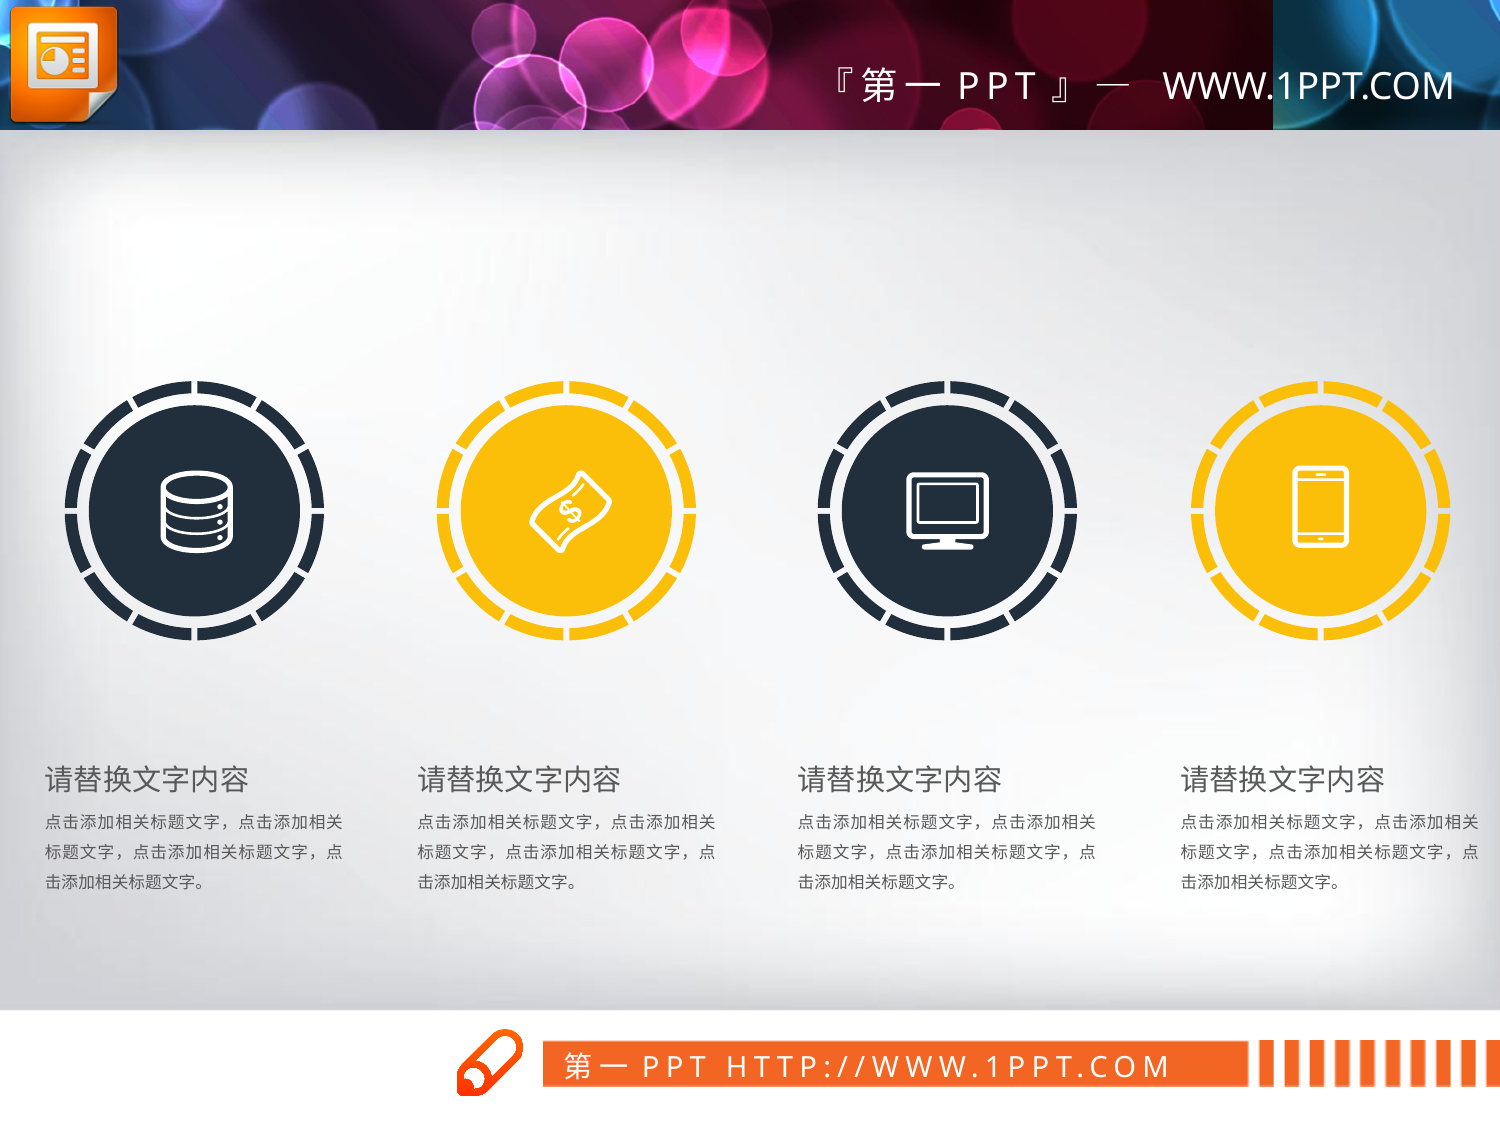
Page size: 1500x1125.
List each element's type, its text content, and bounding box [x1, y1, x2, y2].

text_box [906, 471, 990, 550]
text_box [817, 380, 1078, 641]
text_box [528, 470, 613, 554]
text_box 请替换文字内容 [30, 754, 323, 794]
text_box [436, 380, 697, 641]
text_box 点击添加相关标题文字，点击添加相关标题文字，点击添加相关标题文字，点击添加相关标题文字。 [782, 794, 1112, 900]
text_box 点击添加相关标题文字，点击添加相关标题文字，点击添加相关标题文字，点击添加相关标题文字。 [30, 794, 359, 900]
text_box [64, 380, 325, 641]
text_box 请替换文字内容 [402, 754, 696, 794]
text_box 请替换文字内容 [782, 754, 1076, 794]
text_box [160, 470, 234, 554]
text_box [1190, 380, 1451, 641]
picture [0, 0, 1500, 1012]
text_box 点击添加相关标题文字，点击添加相关标题文字，点击添加相关标题文字，点击添加相关标题文字。 [1165, 794, 1495, 900]
text_box 点击添加相关标题文字，点击添加相关标题文字，点击添加相关标题文字，点击添加相关标题文字。 [402, 794, 731, 900]
picture [543, 1040, 1500, 1087]
text_box 请替换文字内容 [1165, 754, 1459, 794]
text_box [1292, 465, 1350, 549]
